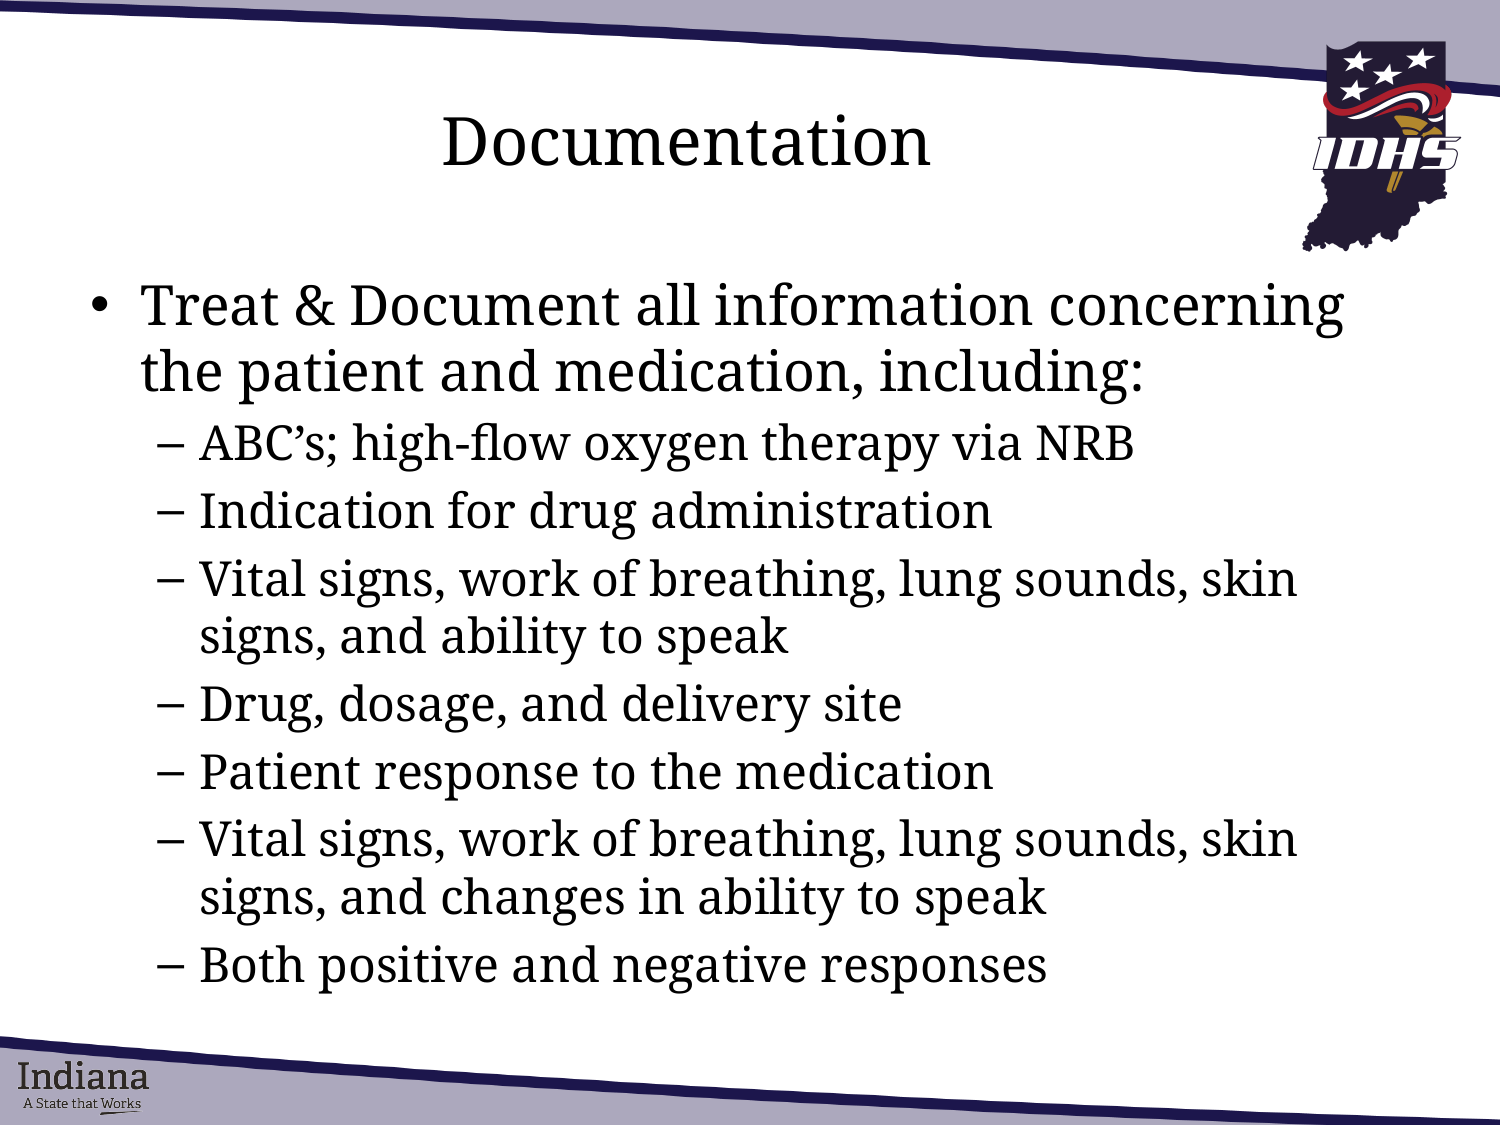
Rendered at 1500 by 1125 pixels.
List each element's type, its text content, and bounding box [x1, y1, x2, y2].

list Treat & Document all information concerning the patient and medication, including: ABC’s; high-flow oxygen therapy via NRB Indication for drug administration Vital signs, work of breathing, lung sounds, skin signs, and ability to speak Drug, dosage, and delivery site Patient response to the medication Vital signs, work of breathing, lung sounds, skin signs, and changes in ability to speak Both positive and negative responses [75, 262, 1425, 1005]
picture [0, 0, 1500, 1125]
title Documentation [75, 45, 1300, 233]
